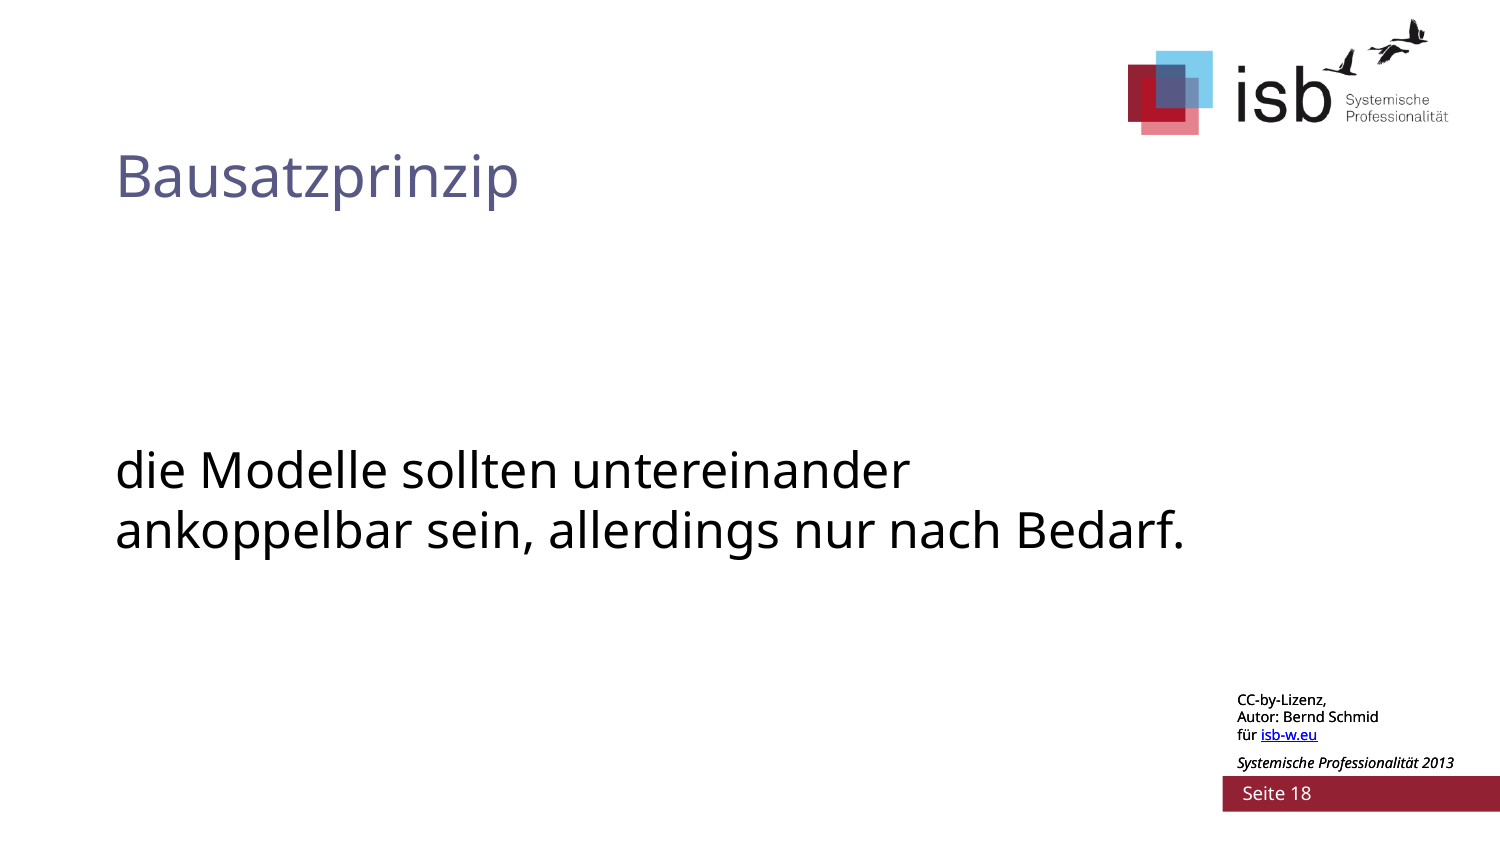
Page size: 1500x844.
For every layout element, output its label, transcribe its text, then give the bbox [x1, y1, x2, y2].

list die Modelle sollten untereinander ankoppelbar sein, allerdings nur nach Bedarf. [100, 185, 1223, 812]
title Bausatzprinzip [100, 67, 1223, 185]
text_box CC-by-Lizenz, Autor: Bernd Schmid für isb-w.eu Systemische Professionalität 2013 [1222, 543, 1500, 844]
picture [1128, 14, 1461, 139]
